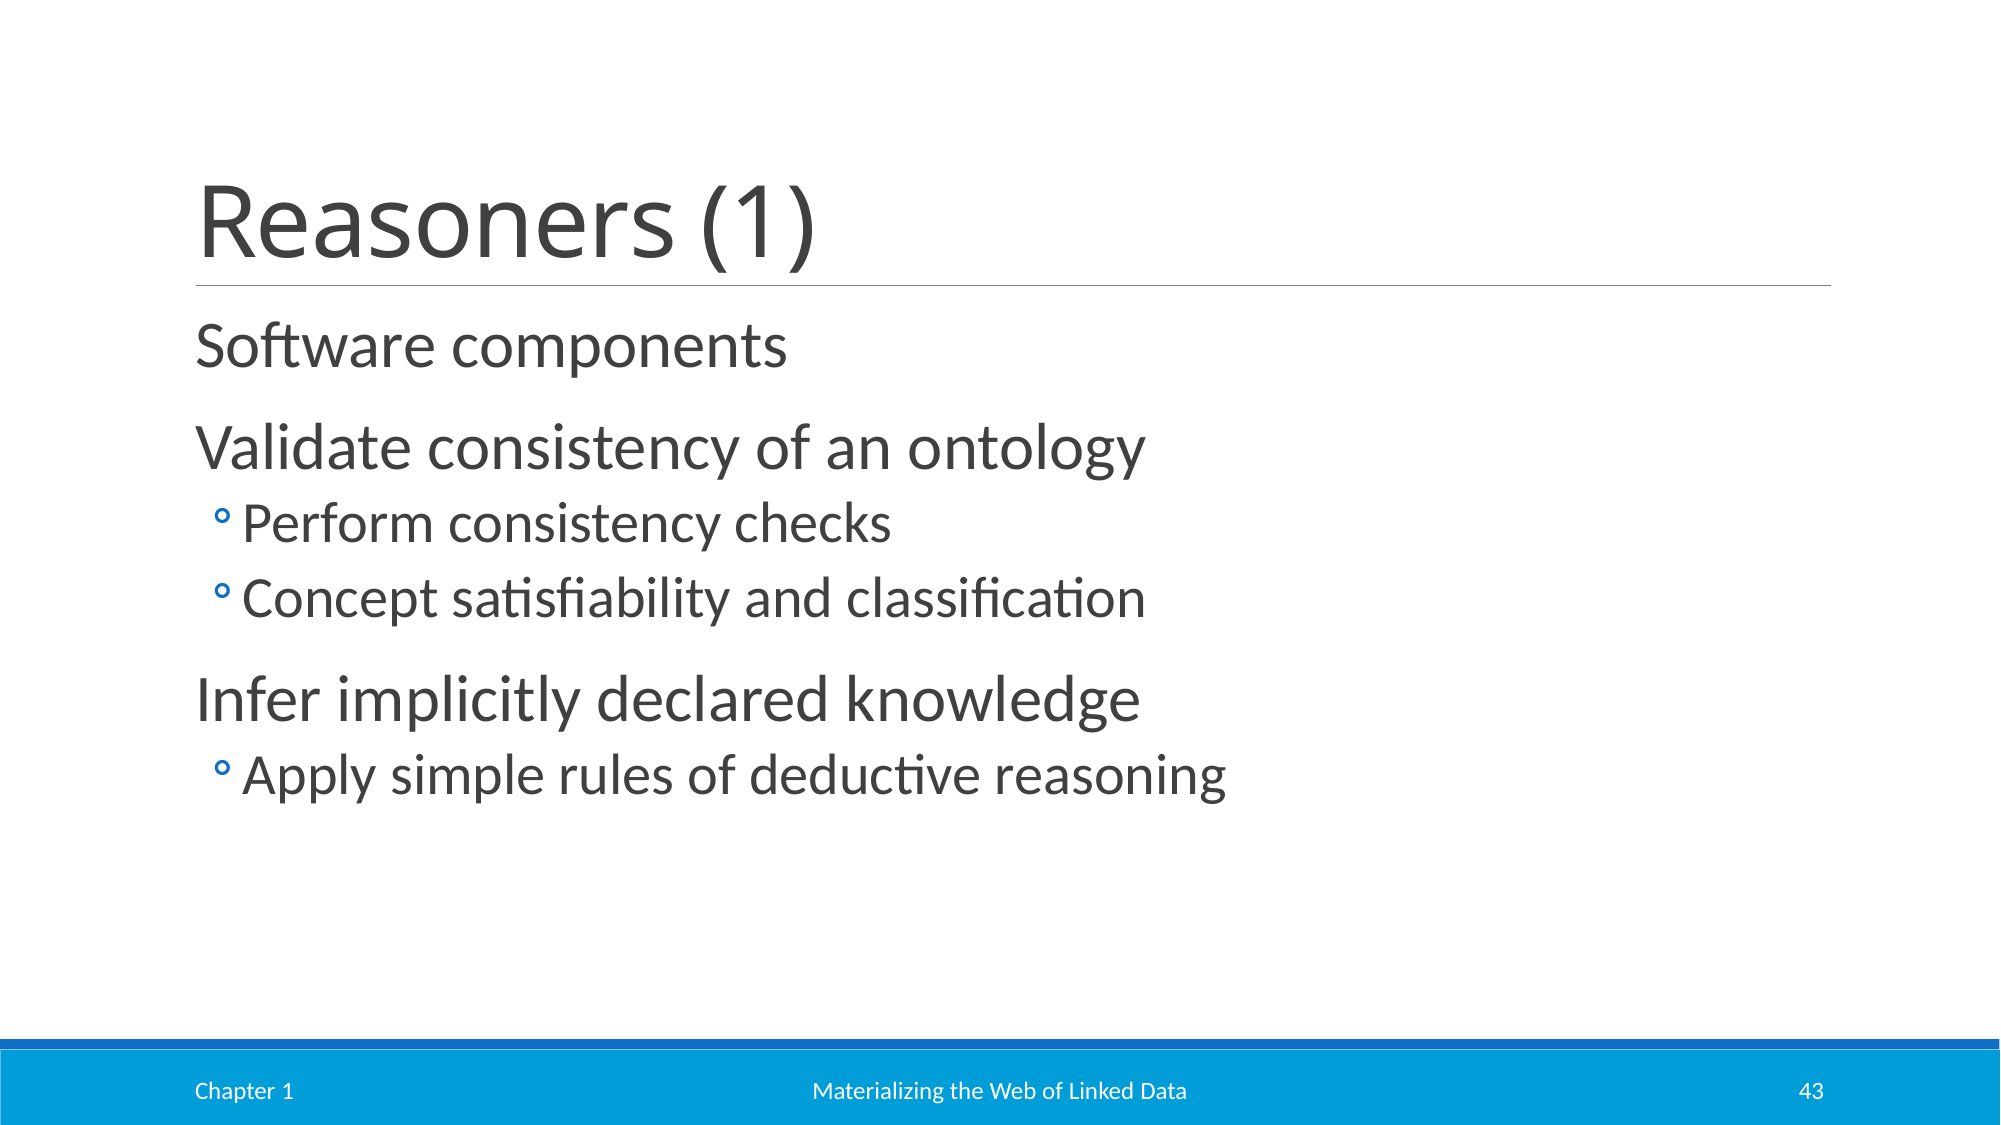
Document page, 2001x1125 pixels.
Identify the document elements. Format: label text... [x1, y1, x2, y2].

title Reasoners (1) [180, 47, 1830, 285]
slide_number Chapter 1 [180, 1059, 586, 1120]
footer Materializing the Web of Linked Data [604, 1059, 1396, 1120]
list Software components Validate consistency of an ontology Perform consistency checks Concept satisfiability and classification Infer implicitly declared knowledge Apply simple rules of deductive reasoning [180, 302, 1830, 963]
slide_number 43 [1624, 1059, 1840, 1120]
